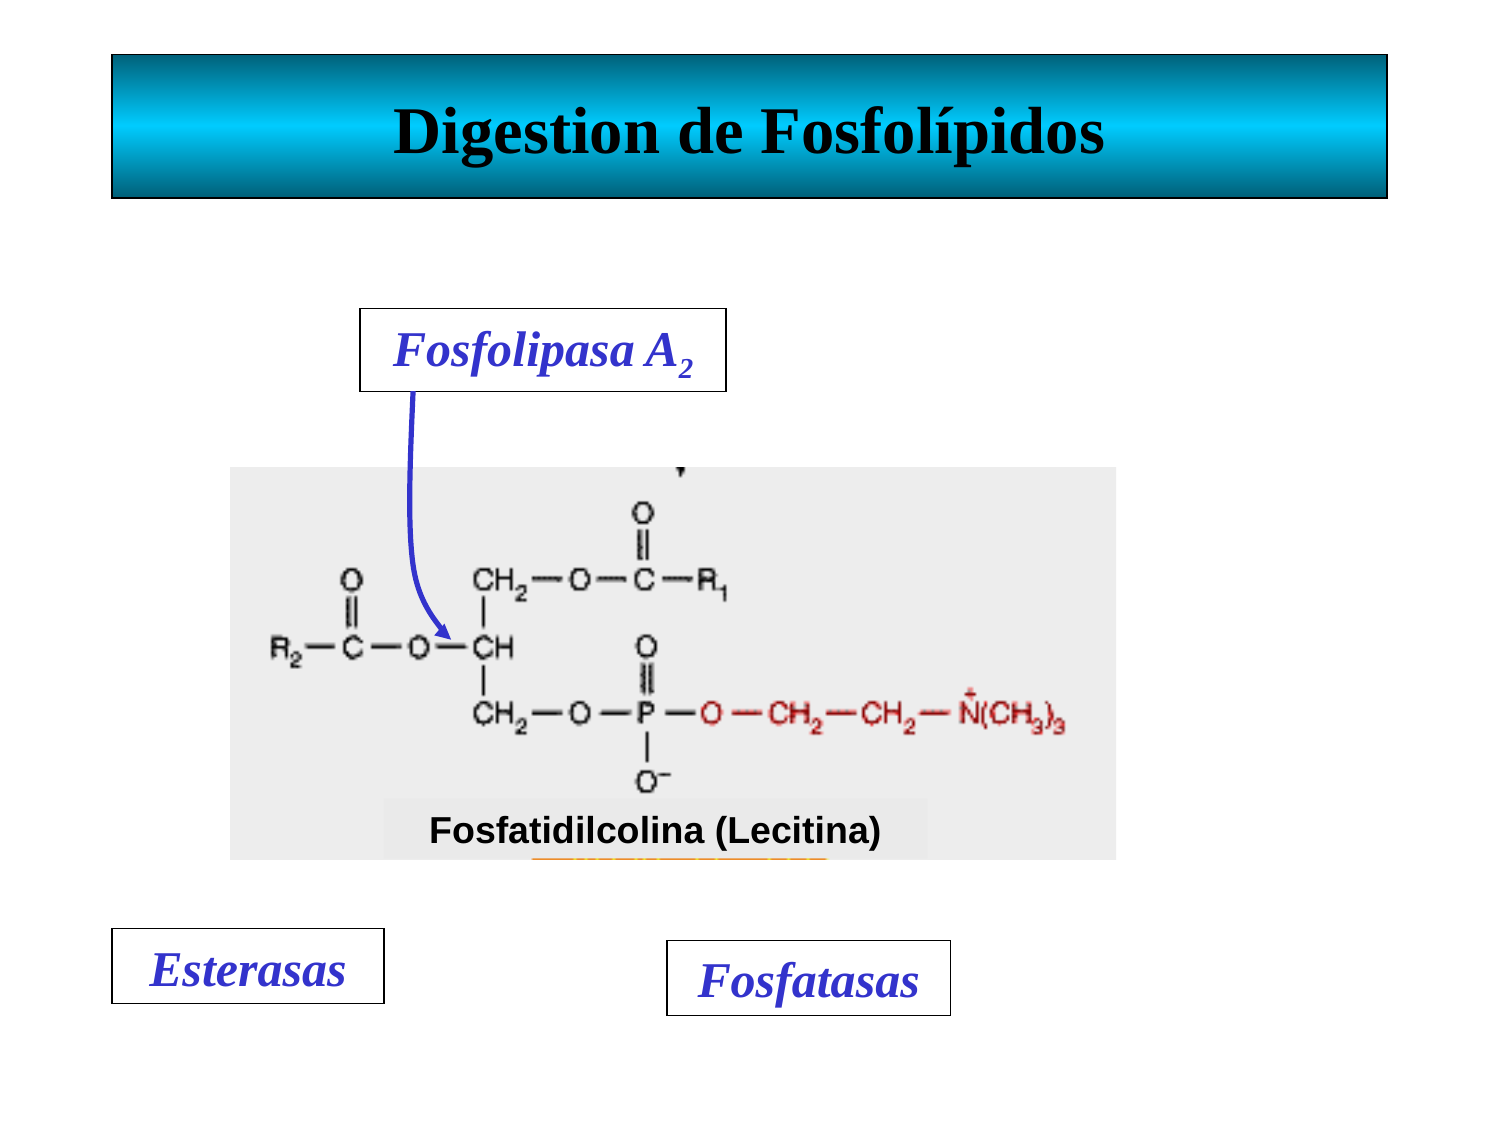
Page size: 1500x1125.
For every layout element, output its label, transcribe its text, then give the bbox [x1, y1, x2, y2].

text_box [229, 467, 1117, 861]
title Digestion de Fosfolípidos [111, 54, 1388, 199]
text_box Fosfatasas [667, 940, 951, 1016]
text_box Esterasas [112, 928, 384, 1004]
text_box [359, 308, 727, 652]
